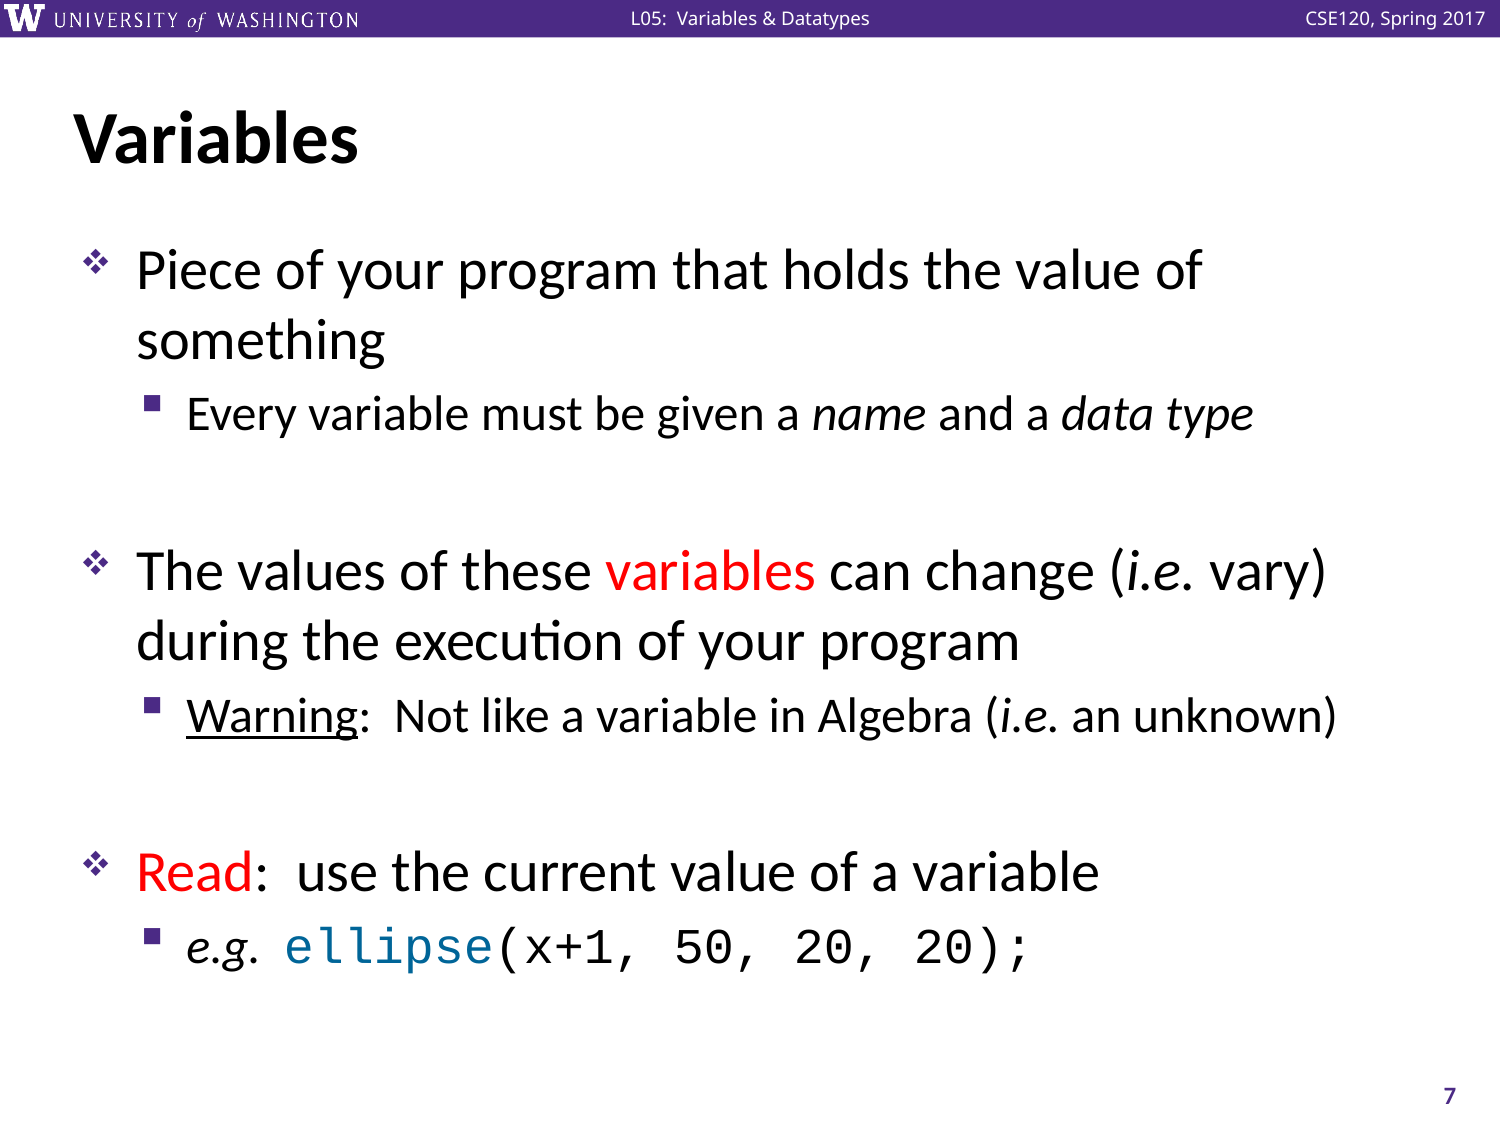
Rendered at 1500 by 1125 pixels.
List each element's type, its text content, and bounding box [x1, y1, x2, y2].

title Variables [58, 71, 1438, 197]
picture [4, 4, 358, 32]
list Piece of your program that holds the value of something Every variable must be given a name and a data type The values of these variables can change (i.e. vary) during the execution of your program Warning: Not like a variable in Algebra (i.e. an unknown) Read: use the current value of a variable e.g. ellipse(x+1, 50, 20, 20); [64, 223, 1438, 1040]
slide_number 7 [1400, 1065, 1500, 1125]
